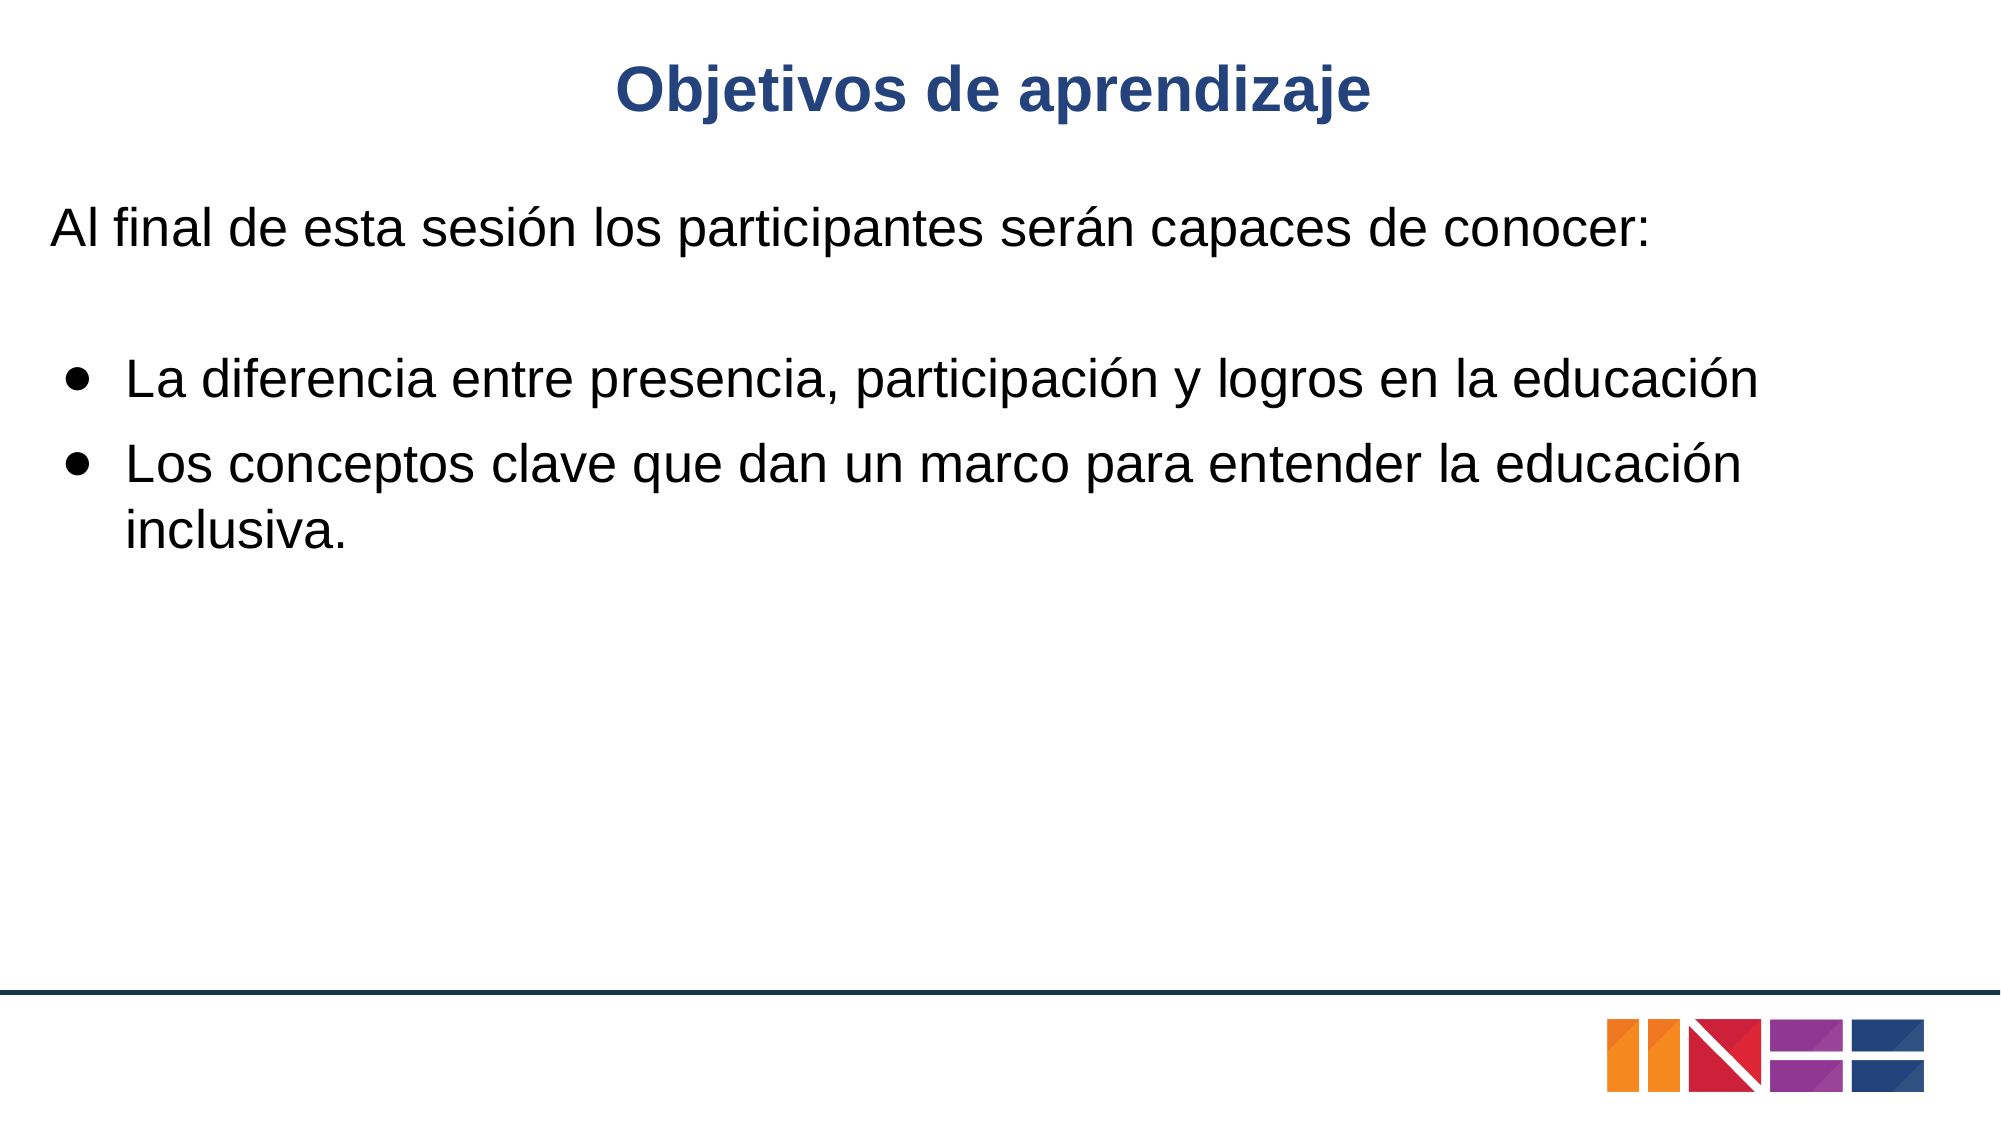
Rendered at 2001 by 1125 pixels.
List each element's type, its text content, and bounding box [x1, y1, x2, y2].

picture [1607, 1019, 1924, 1092]
list Al final de esta sesión los participantes serán capaces de conocer: La diferencia entre presencia, participación y logros en la educación Los conceptos clave que dan un marco para entender la educación inclusiva. [31, 172, 1971, 935]
title Objetivos de aprendizaje [31, 28, 1957, 145]
